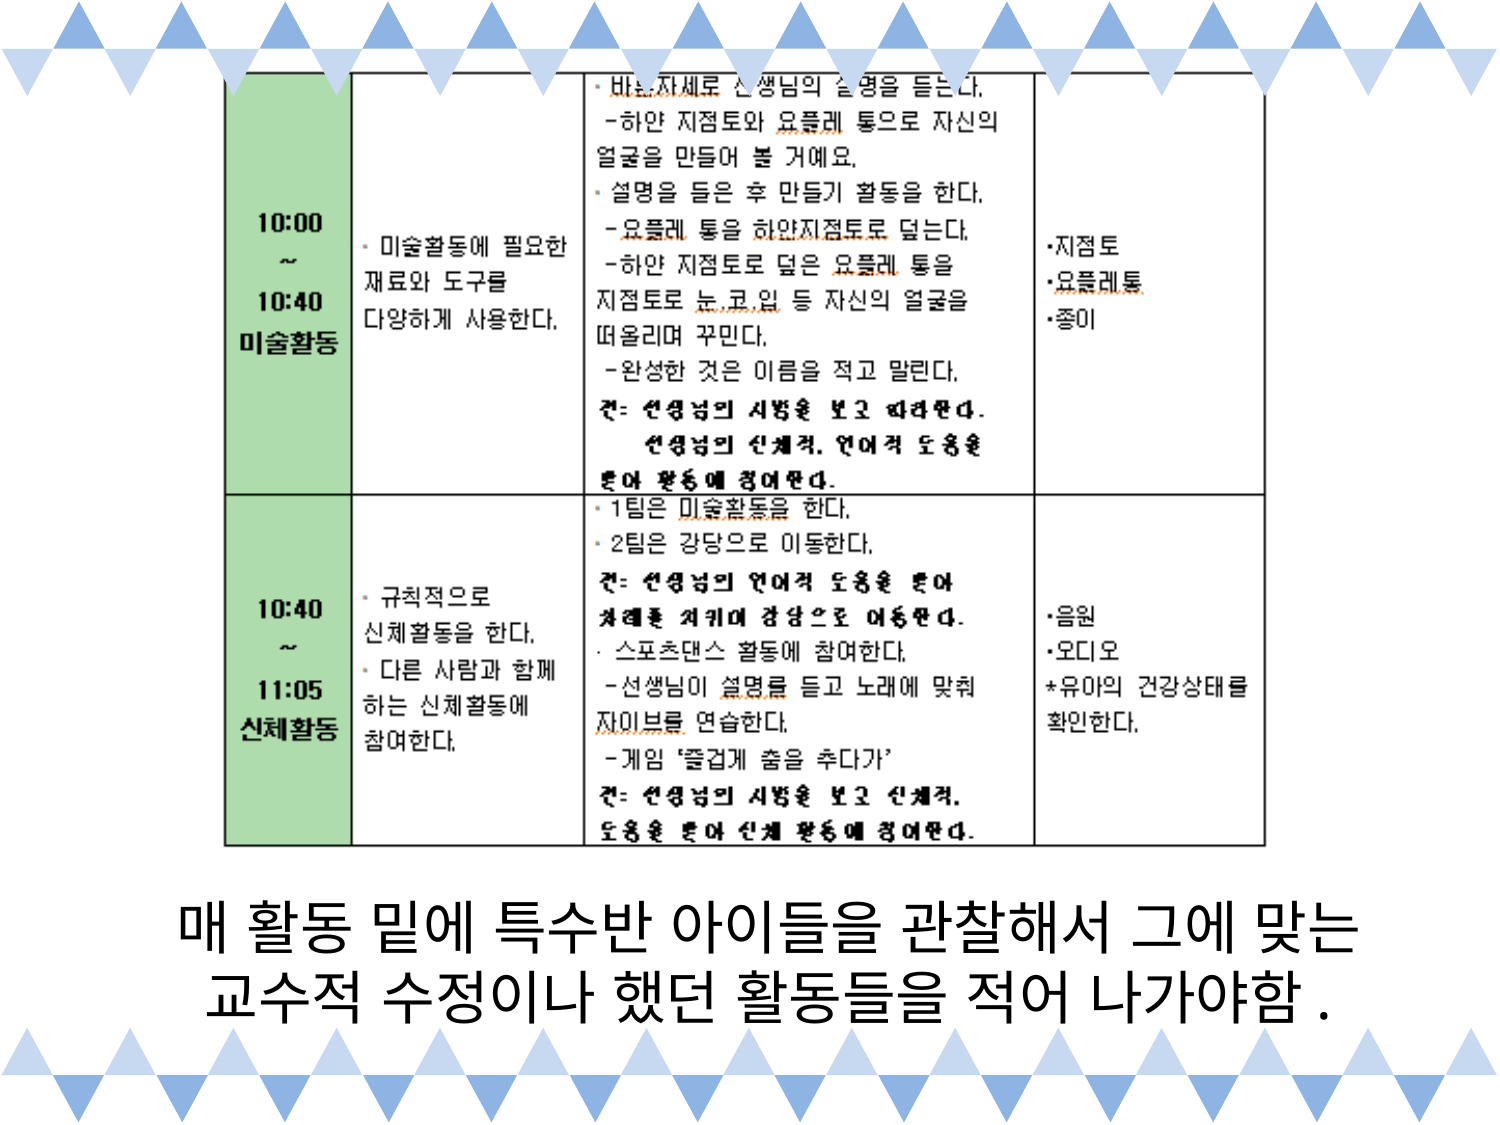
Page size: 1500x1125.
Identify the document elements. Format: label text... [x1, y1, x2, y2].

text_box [1, 1027, 1498, 1123]
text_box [1, 1, 1498, 97]
title 매 활동 밑에 특수반 아이들을 관찰해서 그에 맞는 교수적 수정이나 했던 활동들을 적어 나가야함. [93, 902, 1444, 1026]
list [210, 106, 1284, 868]
